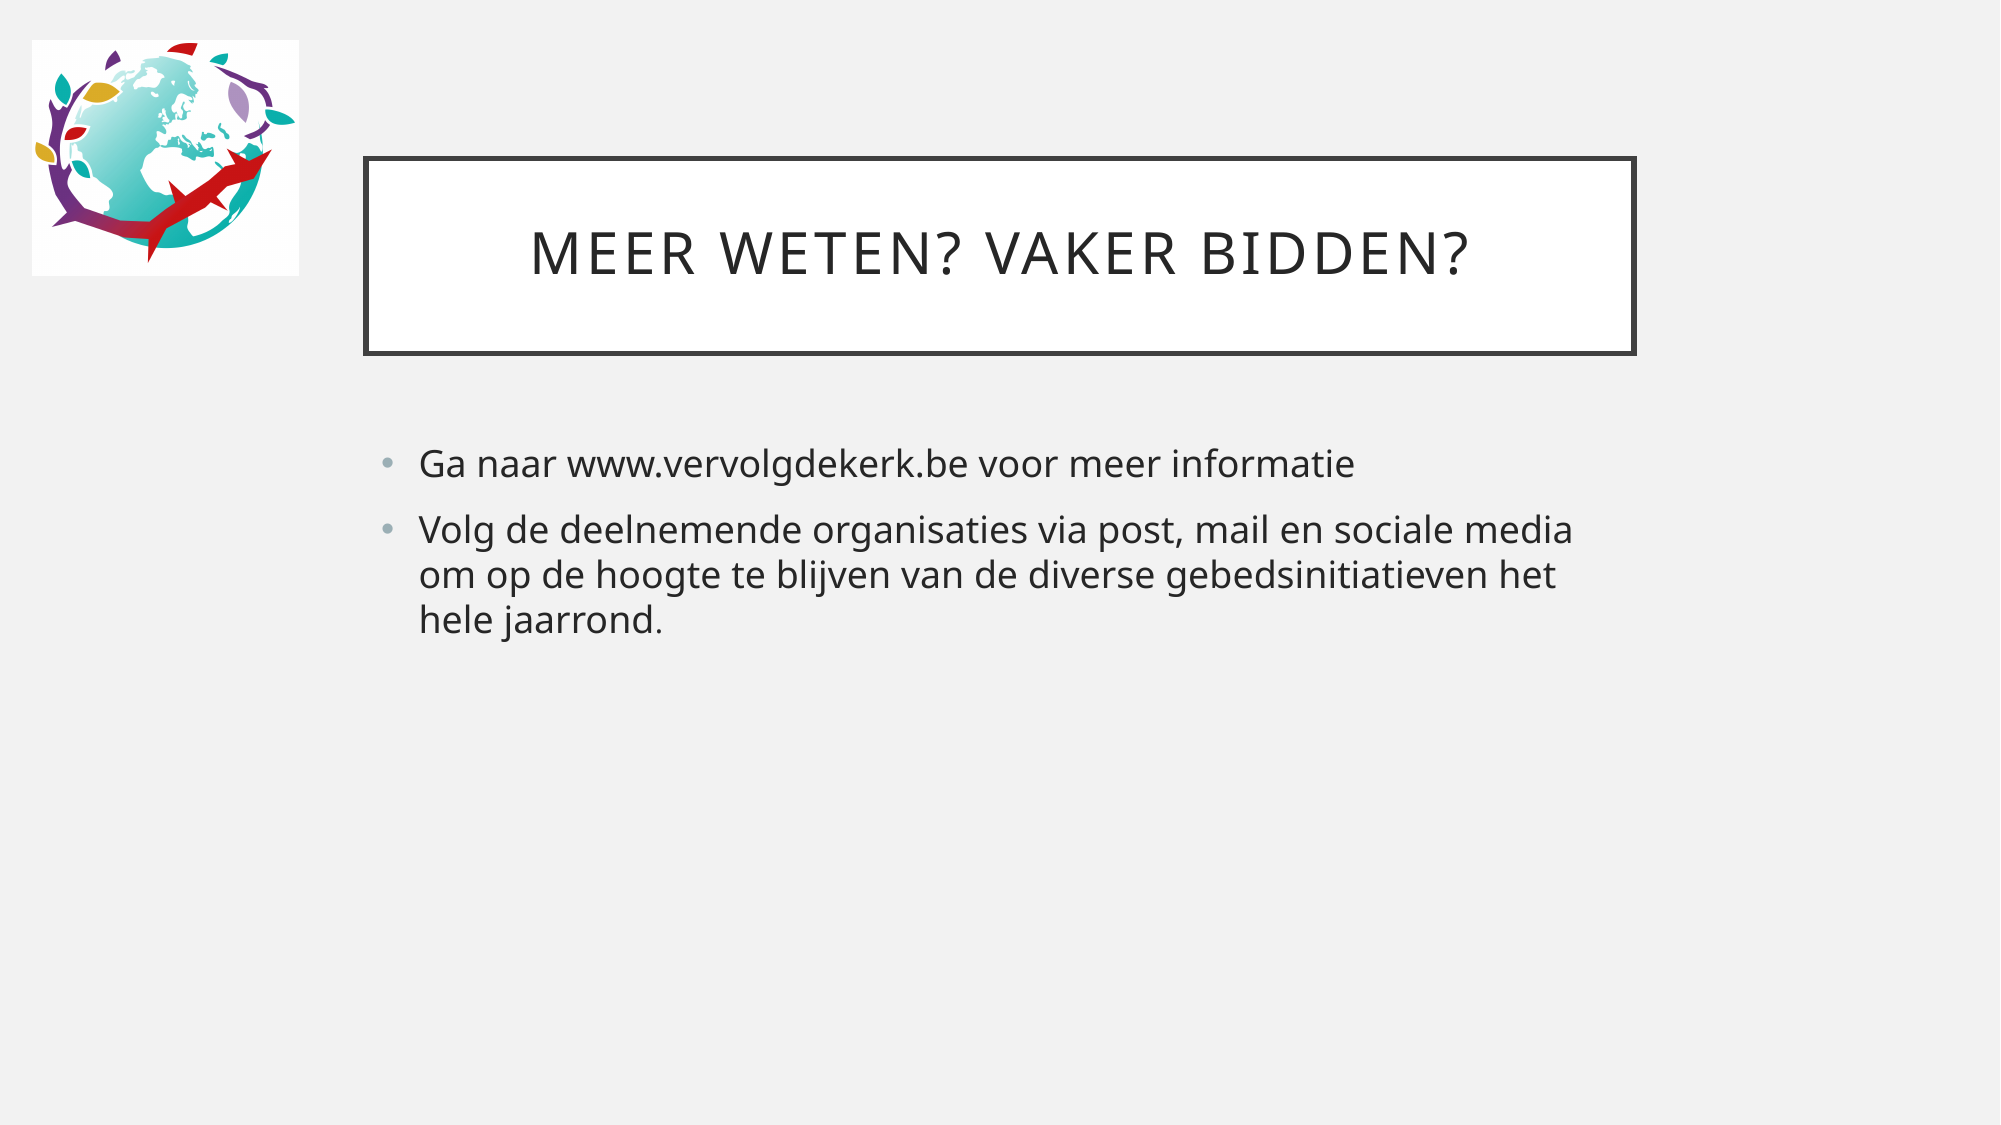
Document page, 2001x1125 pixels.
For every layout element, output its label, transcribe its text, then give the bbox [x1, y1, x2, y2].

list Ga naar www.vervolgdekerk.be voor meer informatie Volg de deelnemende organisaties via post, mail en sociale media om op de hoogte te blijven van de diverse gebedsinitiatieven het hele jaarrond. [366, 432, 1634, 942]
title Meer weten? Vaker bidden? [363, 156, 1637, 356]
picture [32, 40, 299, 276]
